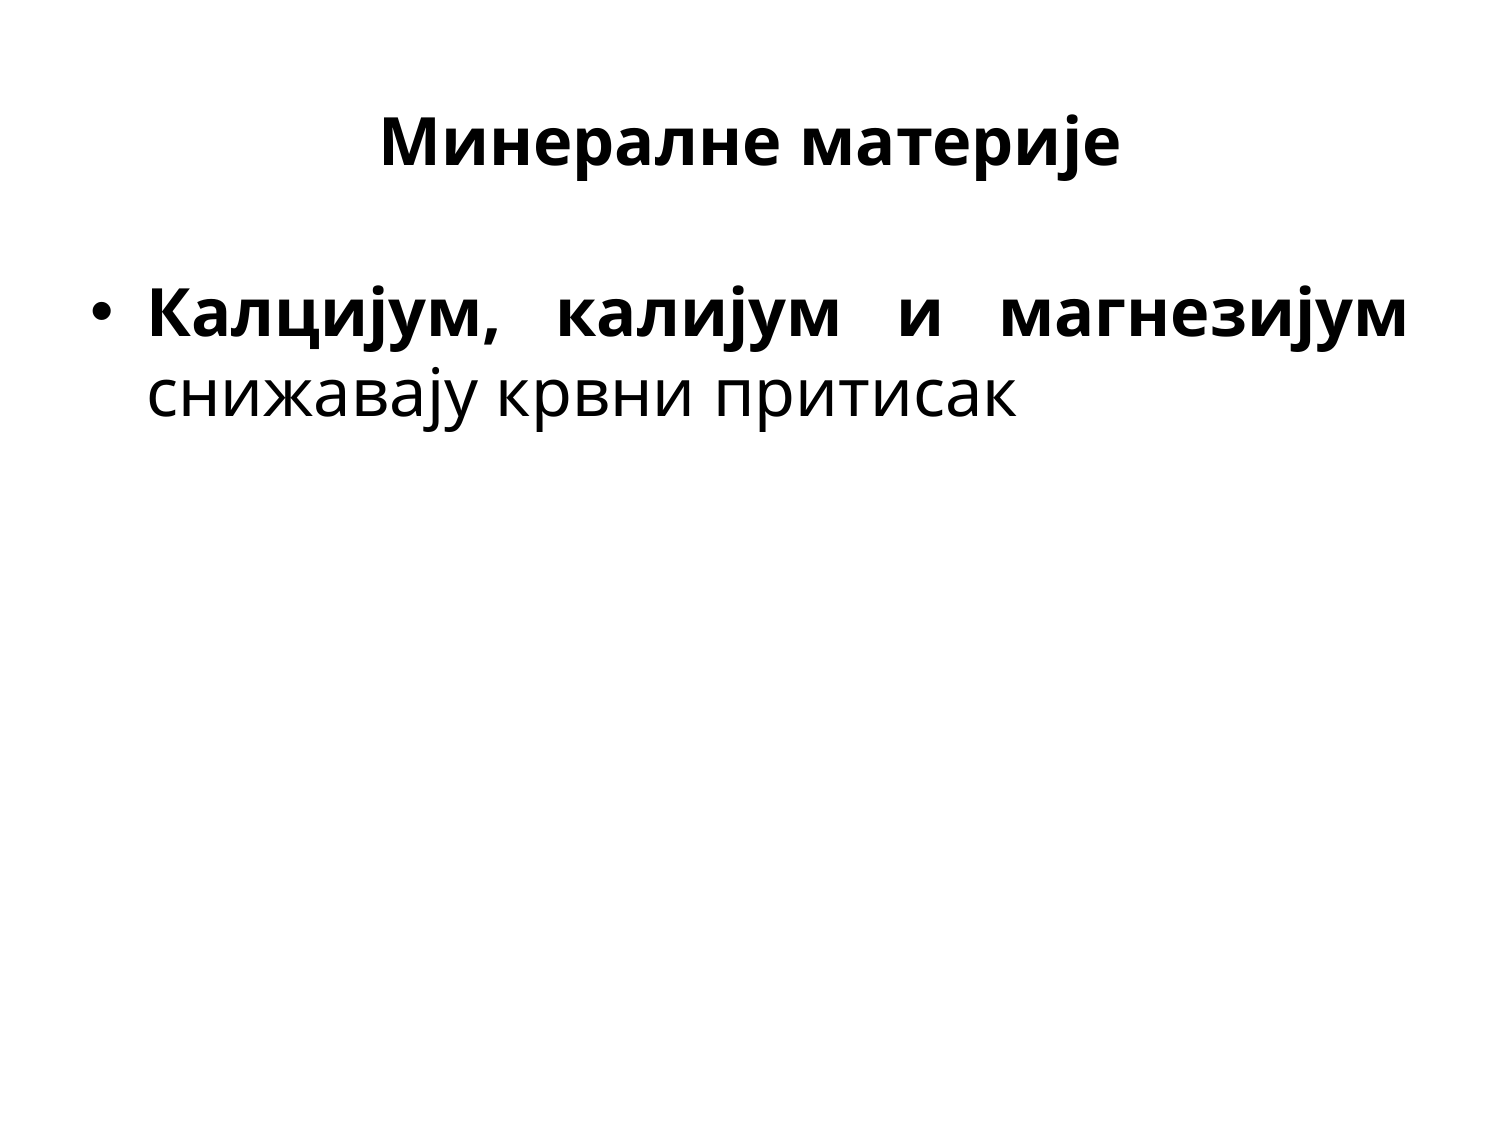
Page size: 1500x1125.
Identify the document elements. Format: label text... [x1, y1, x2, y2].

title Минералне материје [75, 45, 1425, 233]
list Калцијум, калијум и магнезијум снижавају крвни притисак [75, 262, 1425, 1005]
